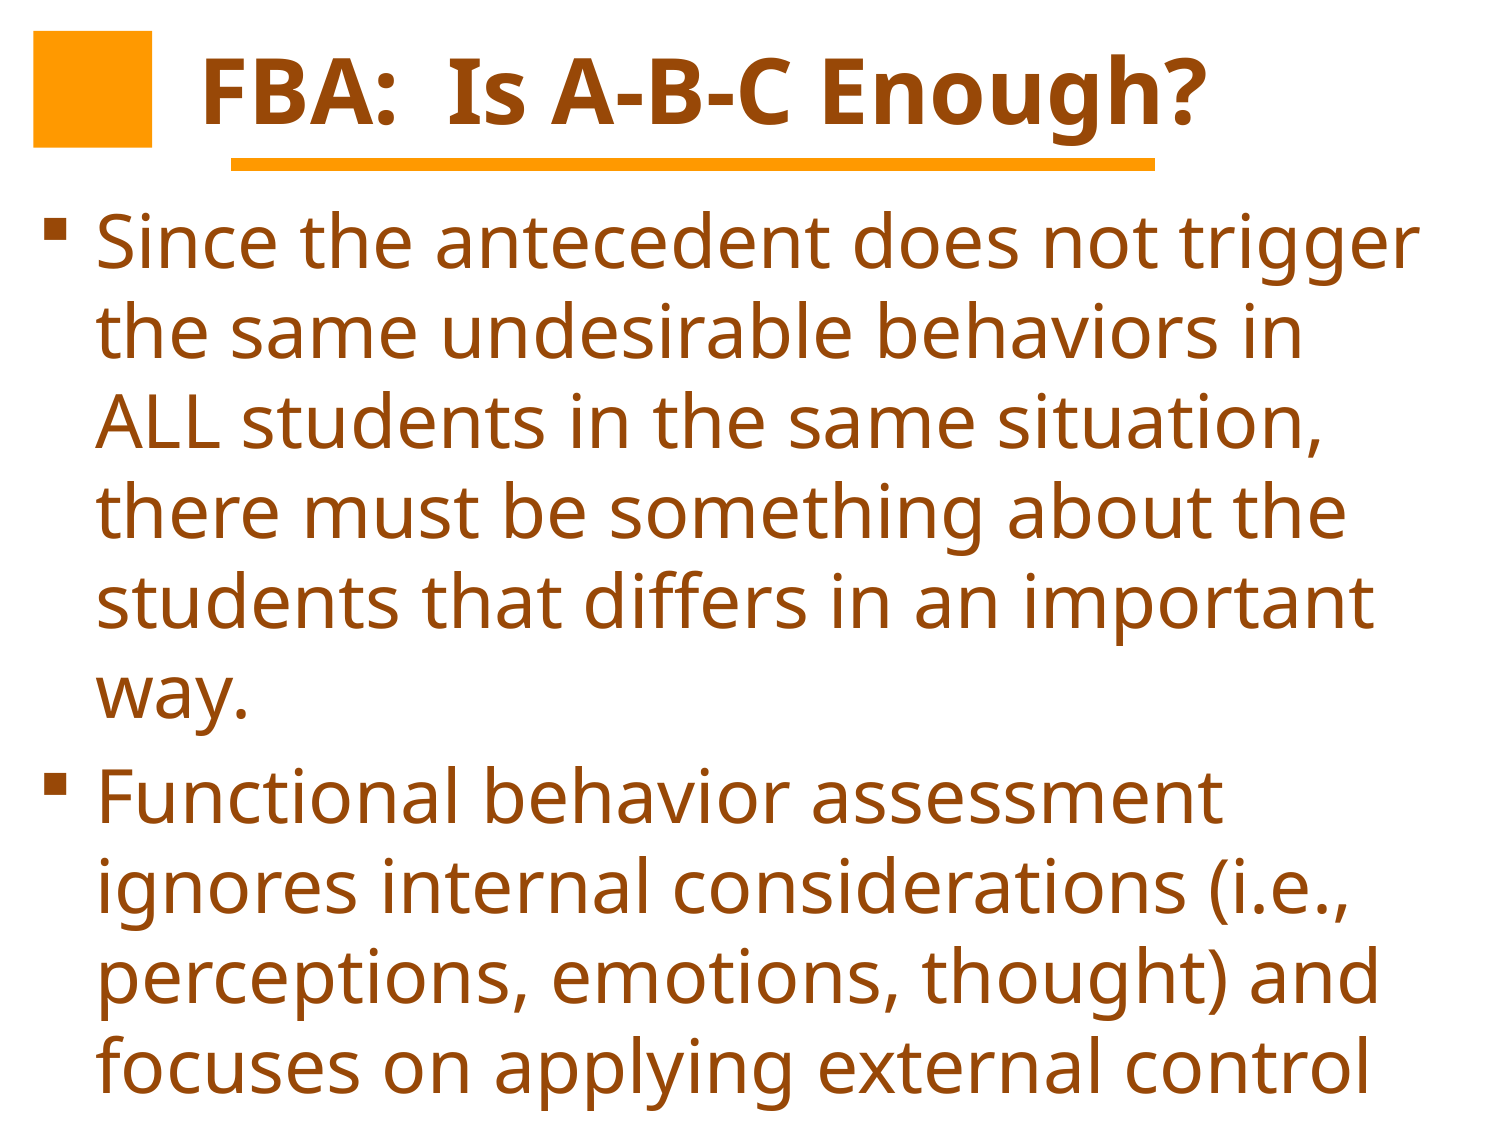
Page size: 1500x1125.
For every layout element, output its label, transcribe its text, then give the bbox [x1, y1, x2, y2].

list Since the antecedent does not trigger the same undesirable behaviors in ALL students in the same situation, there must be something about the students that differs in an important way. Functional behavior assessment ignores internal considerations (i.e., perceptions, emotions, thought) and focuses on applying external control to effect change in behavior. [23, 185, 1465, 984]
text_box [31, 29, 154, 150]
title FBA: Is A-B-C Enough? [182, 6, 1357, 169]
